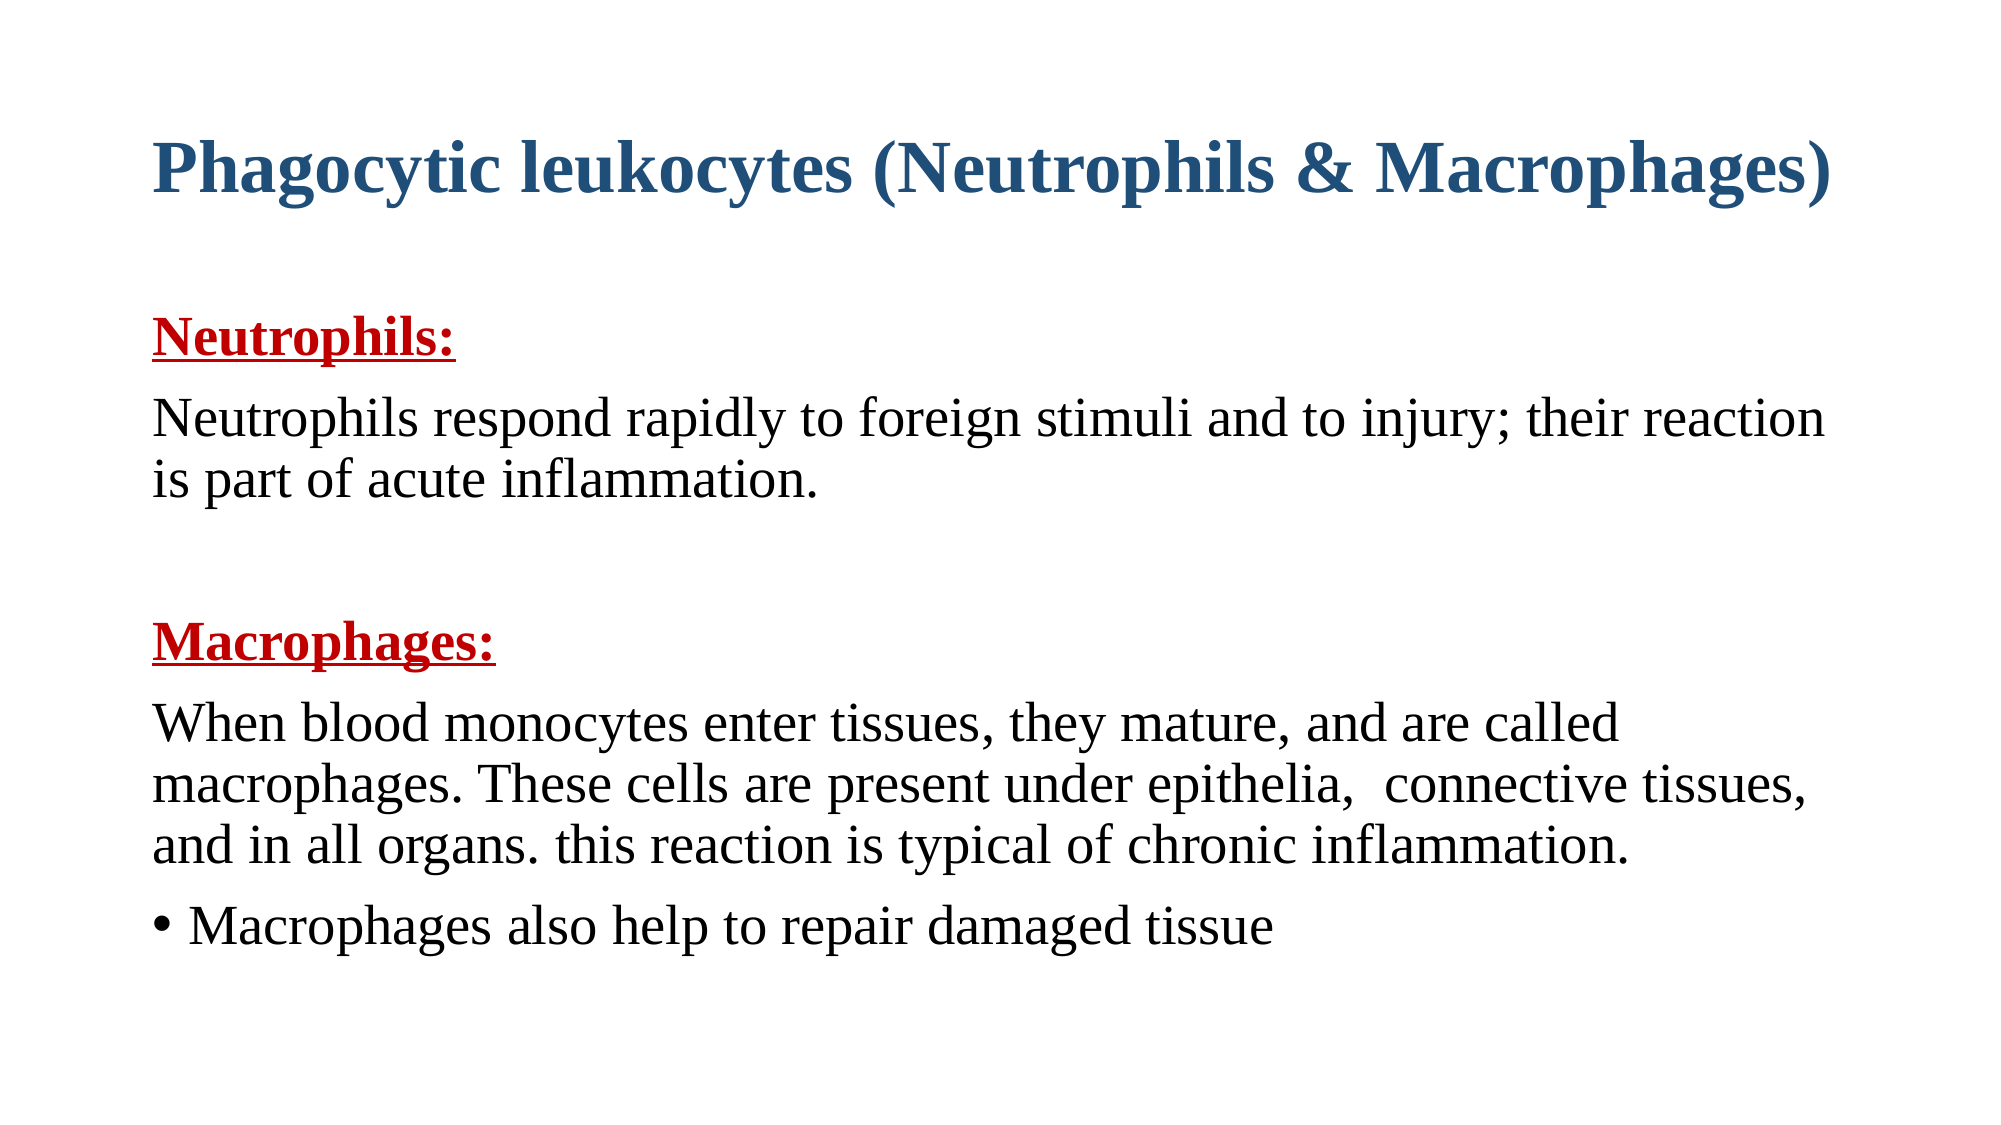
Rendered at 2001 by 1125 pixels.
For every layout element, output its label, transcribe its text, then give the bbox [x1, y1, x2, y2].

title Phagocytic leukocytes (Neutrophils & Macrophages) [137, 59, 1863, 278]
list Neutrophils: Neutrophils respond rapidly to foreign stimuli and to injury; their reaction is part of acute inflammation. Macrophages: When blood monocytes enter tissues, they mature, and are called macrophages. These cells are present under epithelia, connective tissues, and in all organs. this reaction is typical of chronic inflammation. Macrophages also help to repair damaged tissue [137, 299, 1863, 1014]
